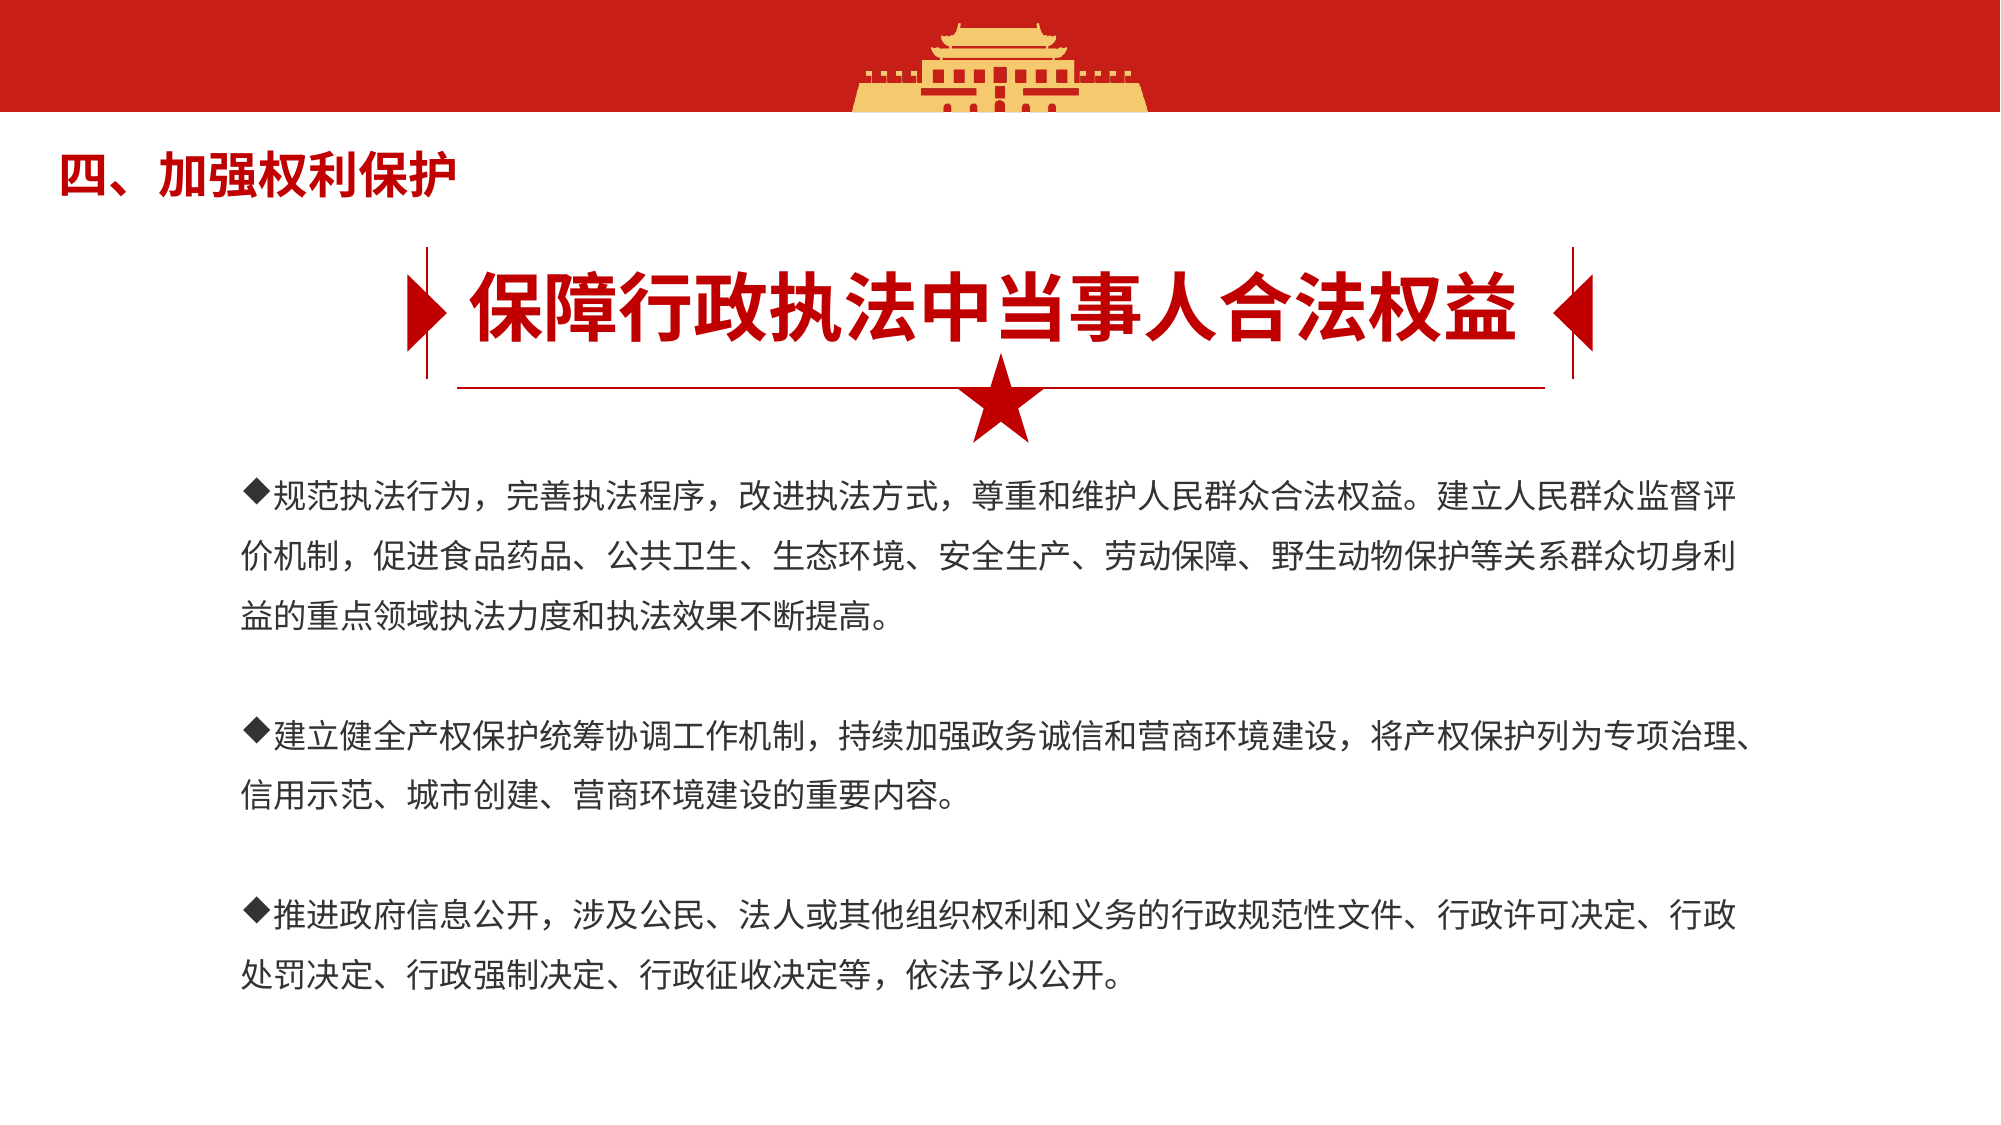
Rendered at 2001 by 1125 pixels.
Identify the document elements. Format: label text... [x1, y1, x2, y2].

list 规范执法行为，完善执法程序，改进执法方式，尊重和维护人民群众合法权益。建立人民群众监督评价机制，促进食品药品、公共卫生、生态环境、安全生产、劳动保障、野生动物保护等关系群众切身利益的重点领域执法力度和执法效果不断提高。 建立健全产权保护统筹协调工作机制，持续加强政务诚信和营商环境建设，将产权保护列为专项治理、信用示范、城市创建、营商环境建设的重要内容。 推进政府信息公开，涉及公民、法人或其他组织权利和义务的行政规范性文件、行政许可决定、行政处罚决定、行政强制决定、行政征收决定等，依法予以公开。 [225, 447, 1775, 1125]
picture [835, 0, 1165, 163]
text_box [407, 246, 1593, 443]
